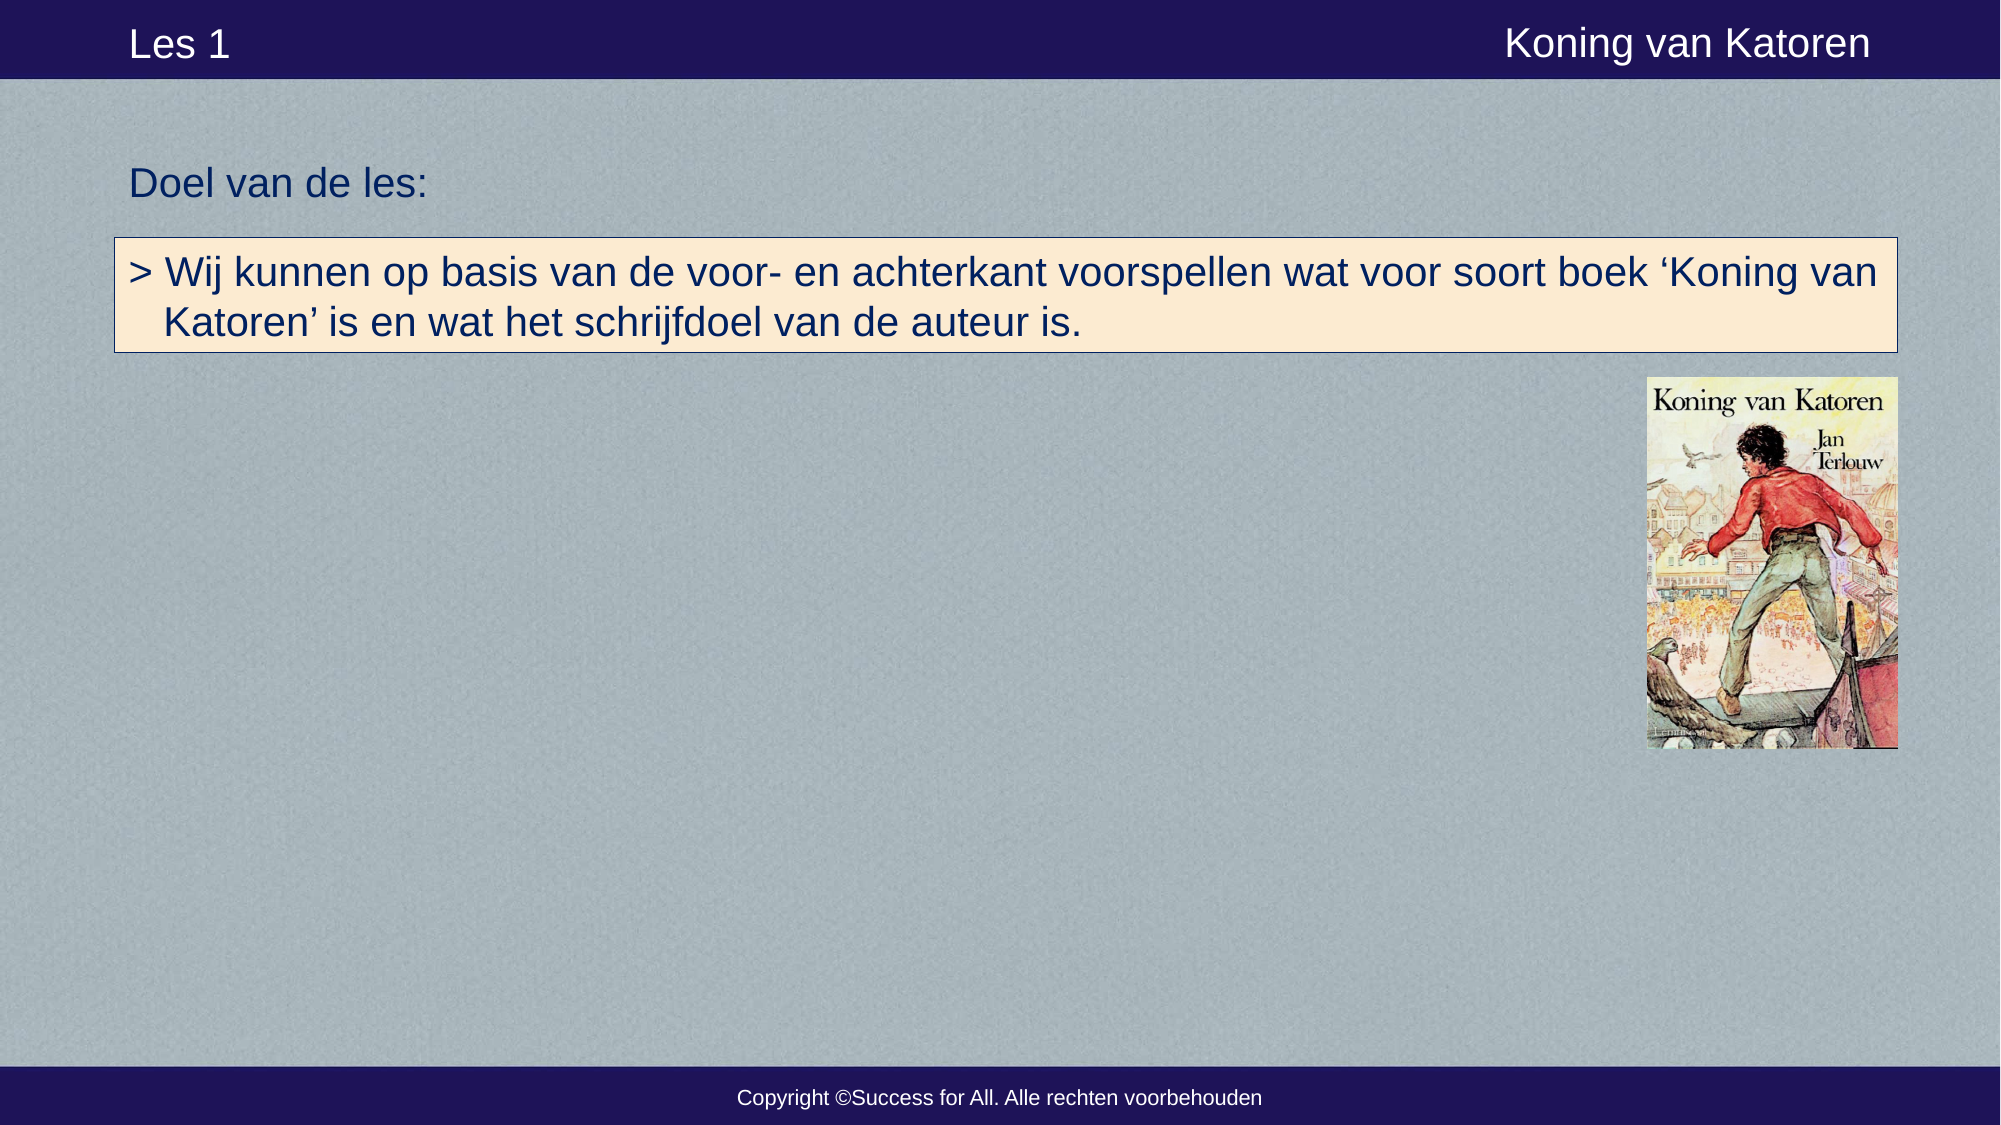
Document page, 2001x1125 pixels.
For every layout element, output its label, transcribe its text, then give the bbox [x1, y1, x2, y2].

text_box > Wij kunnen op basis van de voor- en achterkant voorspellen wat voor soort boek ‘Koning van Katoren’ is en wat het schrijfdoel van de auteur is. [114, 237, 1898, 353]
text_box Les 1 [114, 9, 354, 75]
text_box Copyright ©Success for All. Alle rechten voorbehouden [0, 1076, 2000, 1125]
text_box Doel van de les: [113, 148, 1635, 214]
text_box Koning van Katoren [999, 8, 1886, 73]
picture [0, 0, 2001, 1125]
